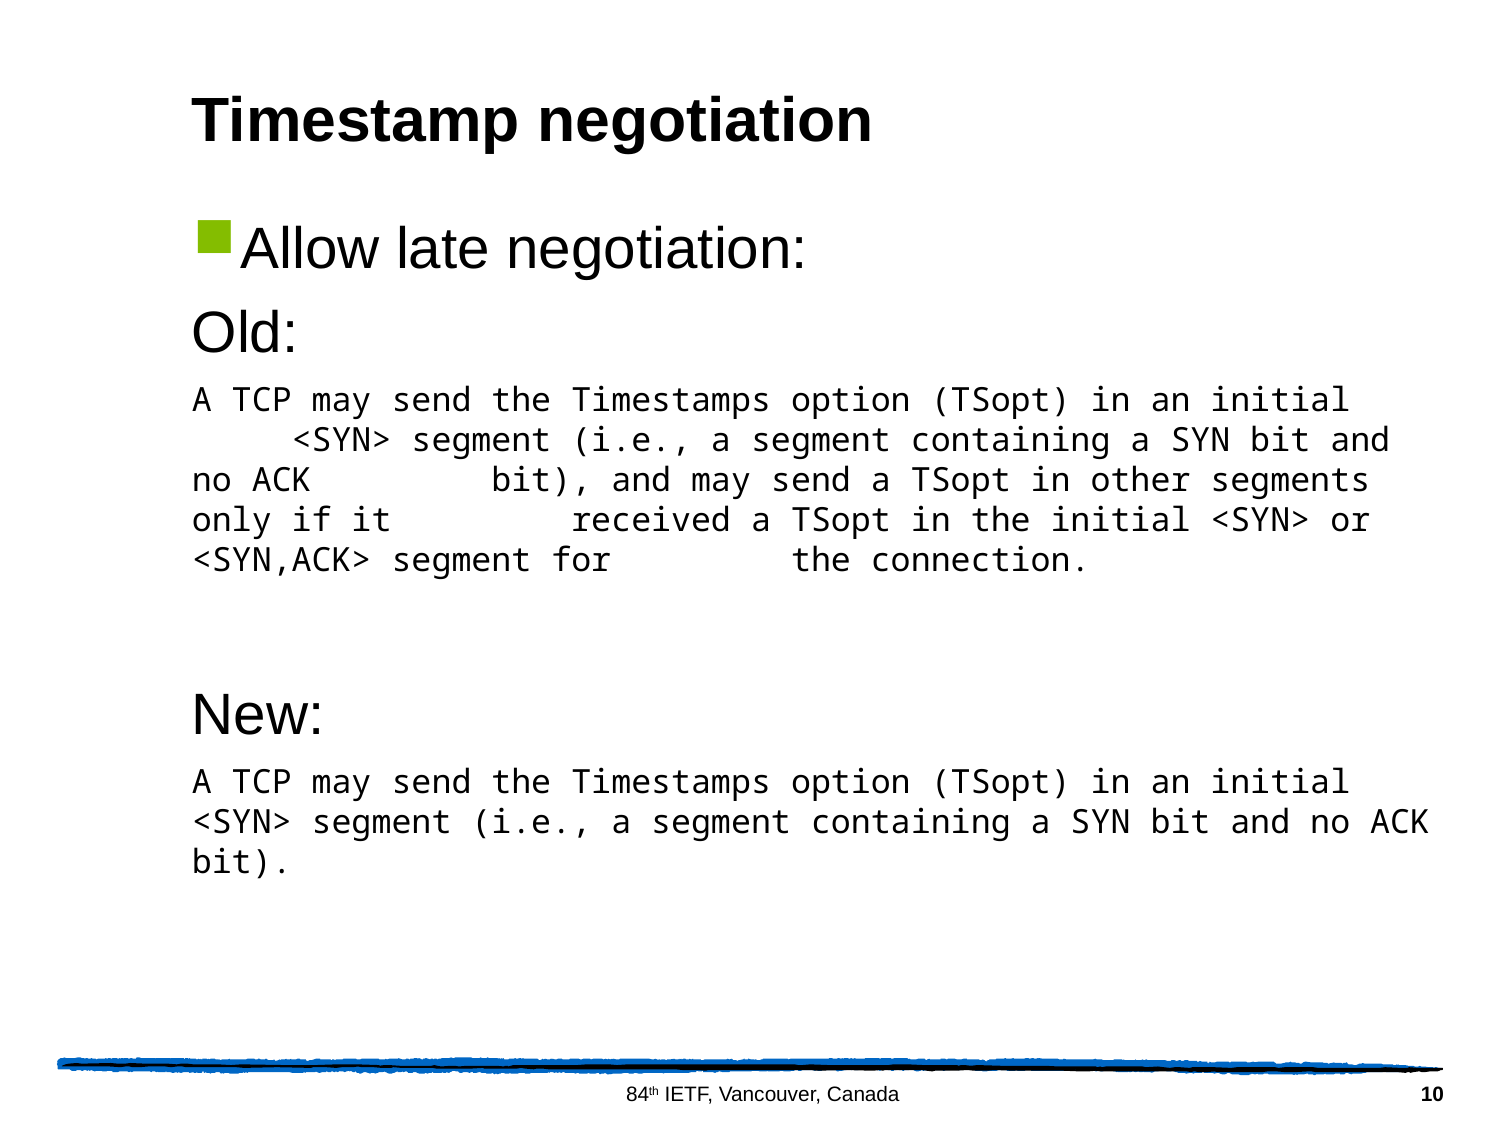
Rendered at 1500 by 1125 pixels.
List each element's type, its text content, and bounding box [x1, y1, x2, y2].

title Timestamp negotiation [191, 57, 1441, 176]
list Allow late negotiation: Old: A TCP may send the Timestamps option (TSopt) in an initial <SYN> segment (i.e., a segment containing a SYN bit and no ACK bit), and may send a TSopt in other segments only if it received a TSopt in the initial <SYN> or <SYN,ACK> segment for the connection. New: A TCP may send the Timestamps option (TSopt) in an initial <SYN> segment (i.e., a segment containing a SYN bit and no ACK bit). [191, 209, 1440, 1038]
footer 84th IETF, Vancouver, Canada [463, 1073, 1063, 1112]
slide_number 10 [1346, 1072, 1460, 1111]
